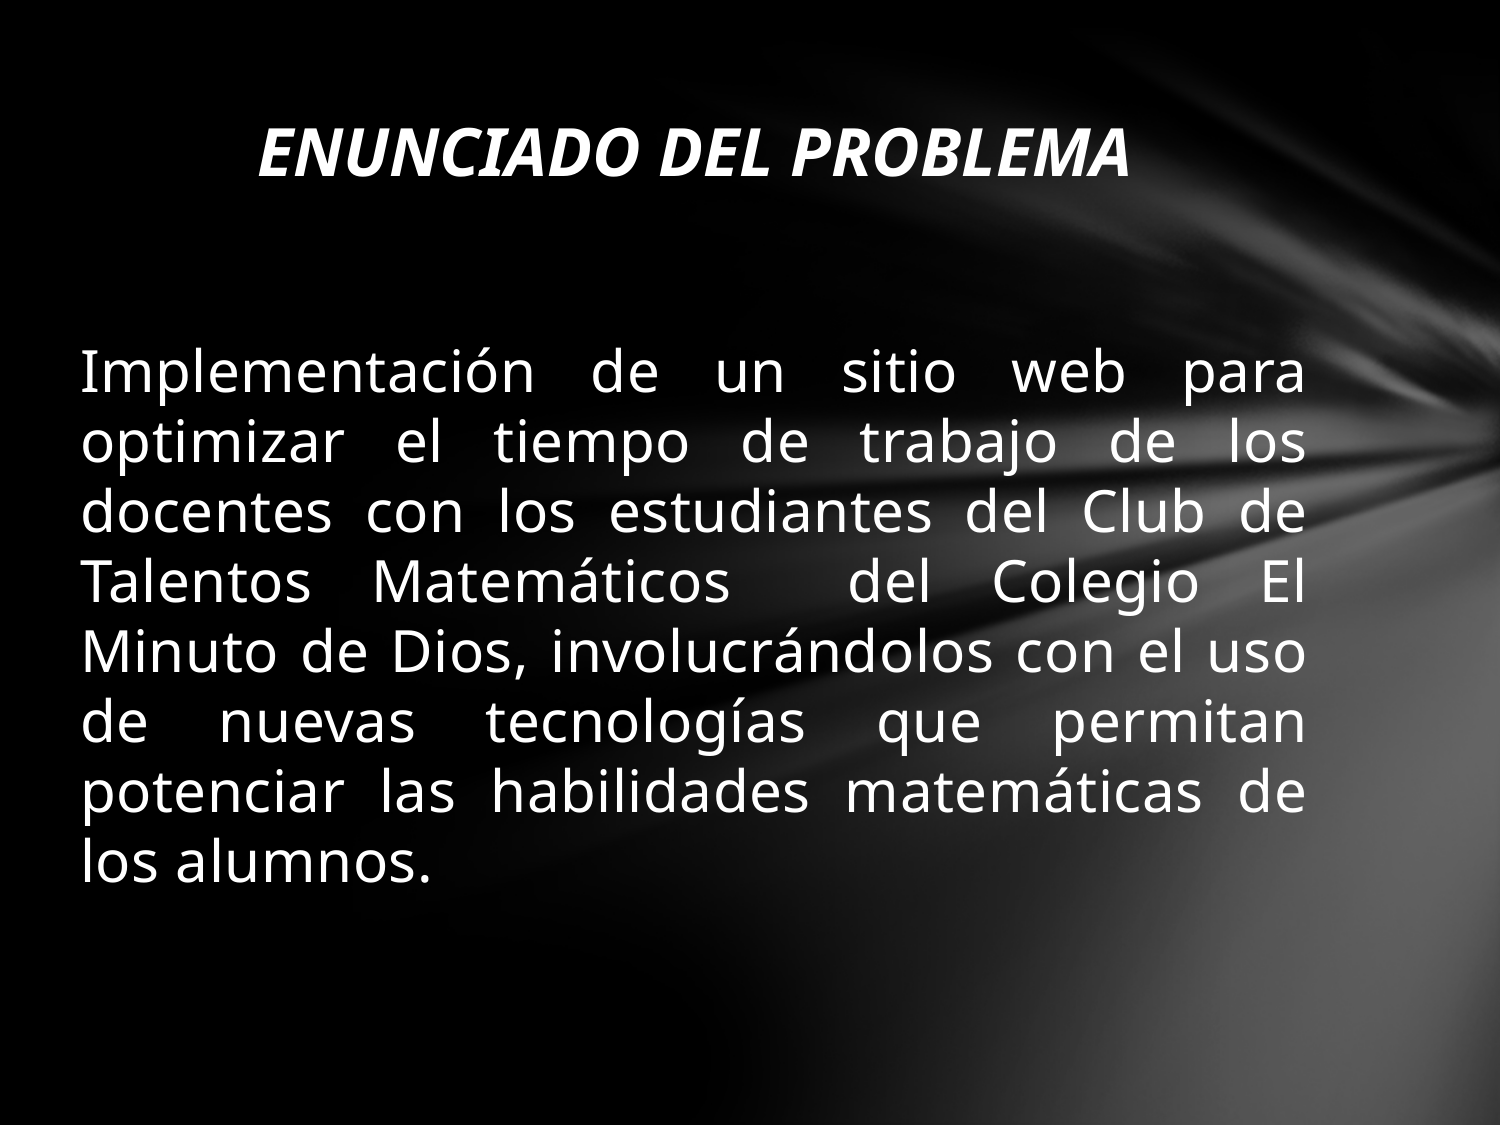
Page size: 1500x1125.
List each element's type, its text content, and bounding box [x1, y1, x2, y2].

list Implementación de un sitio web para optimizar el tiempo de trabajo de los docentes con los estudiantes del Club de Talentos Matemáticos del Colegio El Minuto de Dios, involucrándolos con el uso de nuevas tecnologías que permitan potenciar las habilidades matemáticas de los alumnos. [64, 326, 1325, 897]
title ENUNCIADO DEL PROBLEMA [64, 101, 1325, 277]
